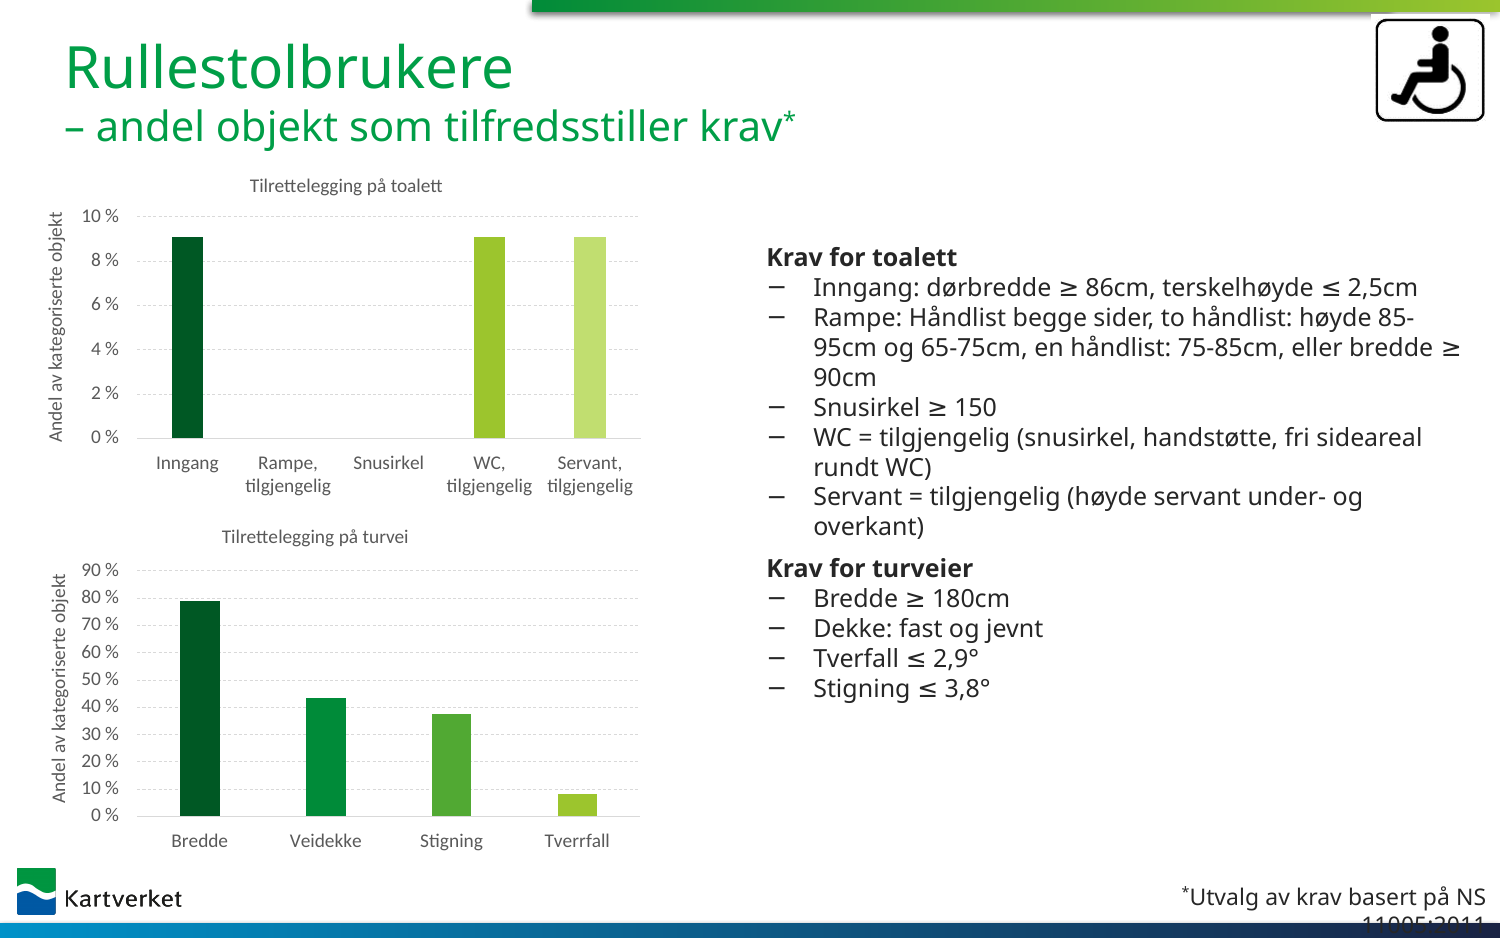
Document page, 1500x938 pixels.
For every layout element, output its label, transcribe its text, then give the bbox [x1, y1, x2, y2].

picture [41, 166, 652, 505]
text_box *Utvalg av krav basert på NS 11005:2011 [1068, 873, 1500, 938]
text_box Krav for turveier Bredde ≥ 180cm Dekke: fast og jevnt Tverfall ≤ 2,9° Stigning ≤ 3,8° [751, 545, 1483, 710]
picture [1371, 13, 1491, 127]
text_box Rullestolbrukere – andel objekt som tilfredsstiller krav* [49, 14, 1431, 158]
picture [41, 520, 652, 859]
text_box Krav for toalett Inngang: dørbredde ≥ 86cm, terskelhøyde ≤ 2,5cm Rampe: Håndlist begge sider, to håndlist: høyde 85-95cm og 65-75cm, en håndlist: 75-85cm, eller bredde ≥ 90cm Snusirkel ≥ 150 WC = tilgjengelig (snusirkel, handstøtte, fri sideareal rundt WC) Servant = tilgjengelig (høyde servant under- og overkant) [751, 234, 1483, 545]
